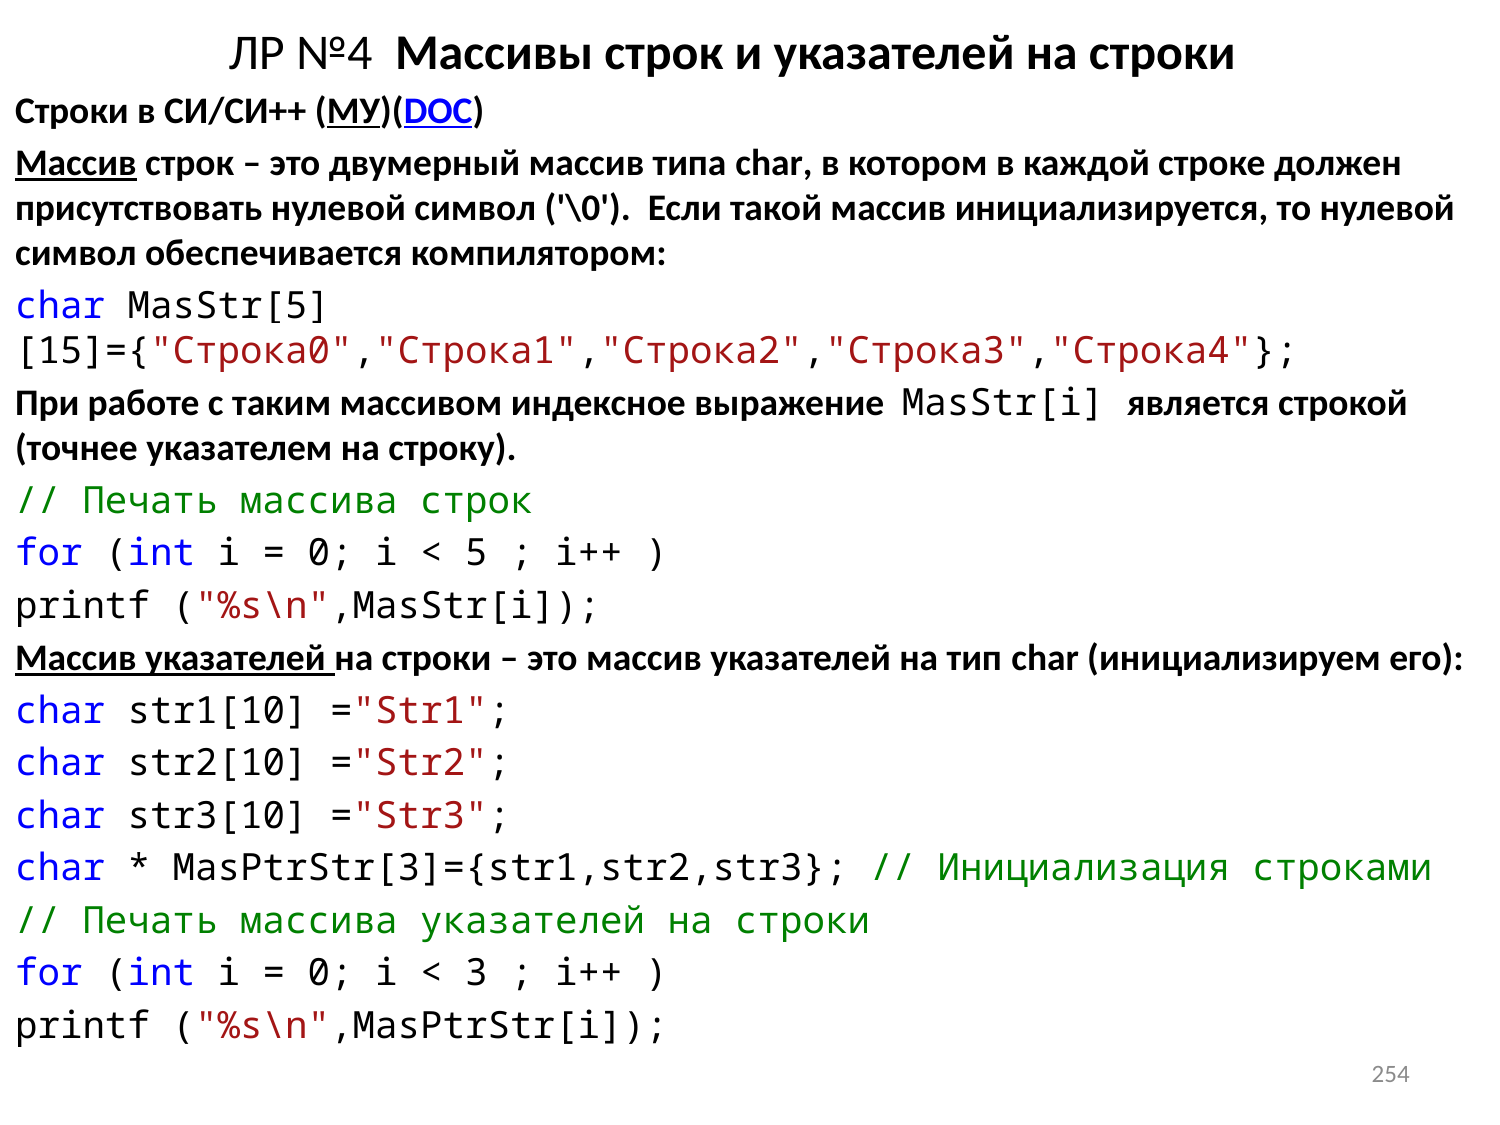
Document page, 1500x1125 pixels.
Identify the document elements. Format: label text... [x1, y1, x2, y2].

slide_number 254 [1074, 1042, 1425, 1103]
title ЛР №4 Массивы строк и указателей на строки [147, 2, 1317, 78]
text_box Строки в СИ/СИ++ (МУ)(DOC) Массив строк – это двумерный массив типа char, в котором в каждой строке должен присутствовать нулевой символ ('\0'). Если такой массив инициализируется, то нулевой символ обеспечивается компилятором: char MasStr[5][15]={"Строка0","Строка1","Строка2","Строка3","Строка4"}; При работе с таким массивом индексное выражение MasStr[i] является строкой (точнее указателем на строку). // Печать массива строк for (int i = 0; i < 5 ; i++ ) printf ("%s\n",MasStr[i]); Массив указателей на строки – это массив указателей на тип char (инициализируем его): char str1[10] ="Str1"; char str2[10] ="Str2"; char str3[10] ="Str3"; char * MasPtrStr[3]={str1,str2,str3}; // Инициализация строками // Печать массива указателей на строки for (int i = 0; i < 3 ; i++ ) printf ("%s\n",MasPtrStr[i]); [0, 78, 1500, 1035]
